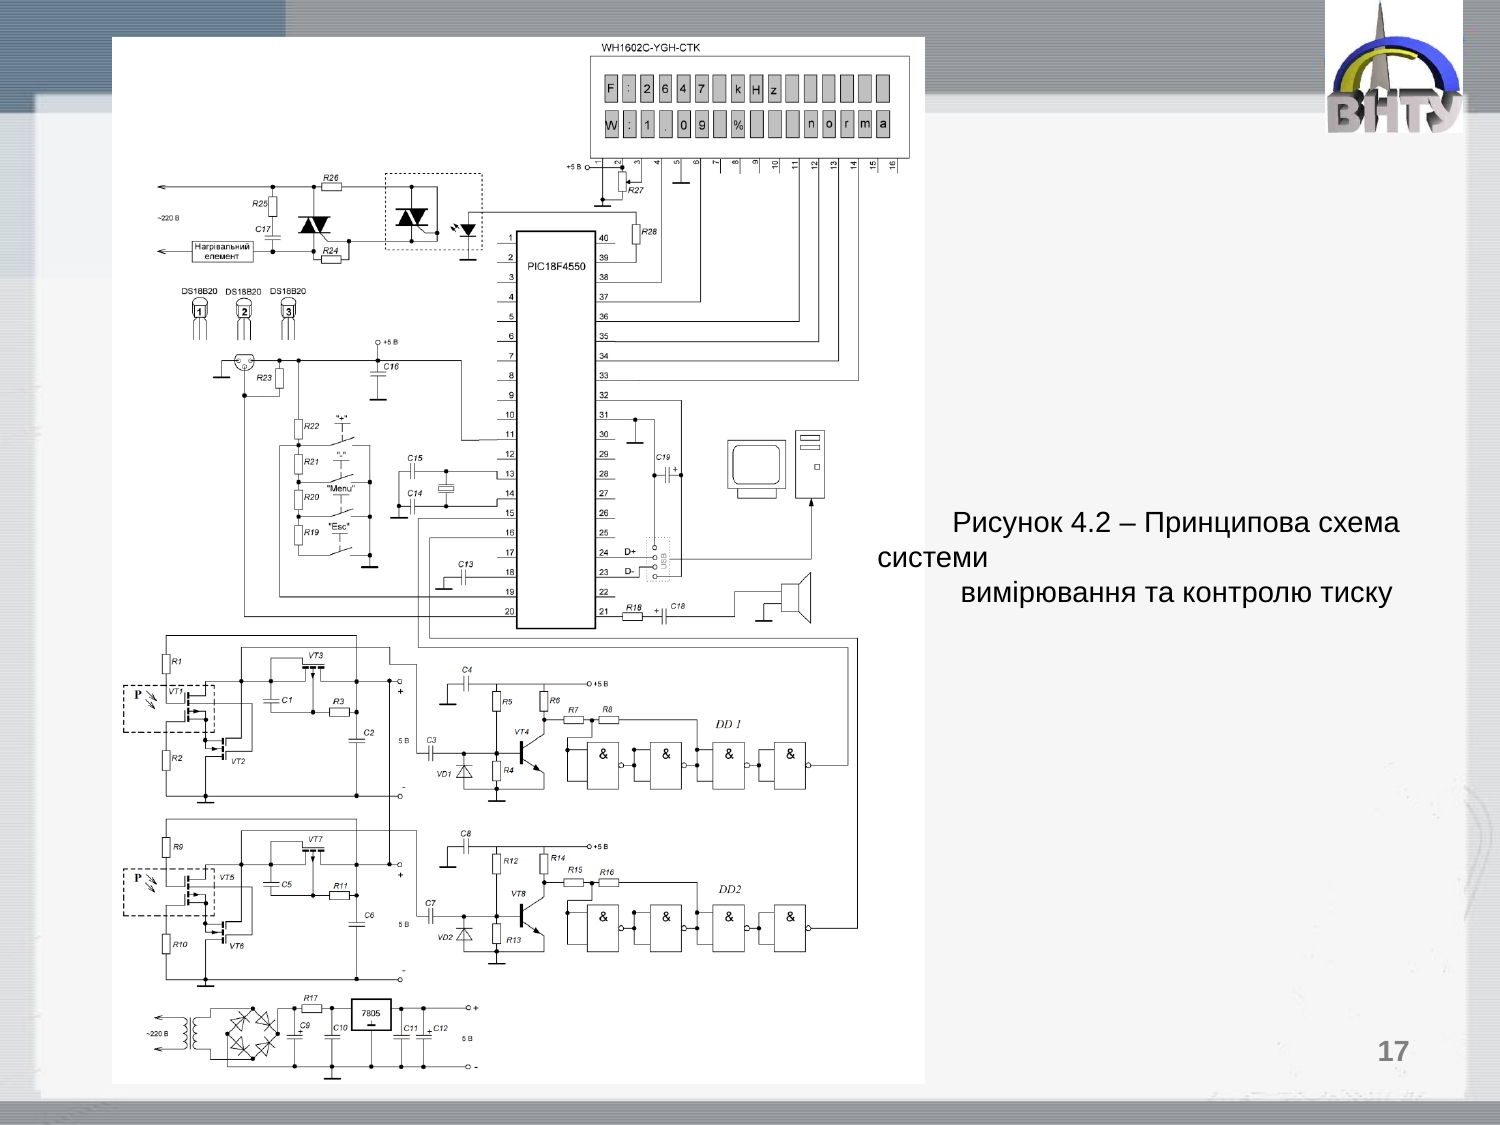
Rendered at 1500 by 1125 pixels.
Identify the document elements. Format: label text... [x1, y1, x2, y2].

text_box Рисунок 4.2 – Принципова схема системи вимірювання та контролю тиску [929, 513, 1460, 598]
slide_number 17 [1074, 1024, 1426, 1103]
picture [0, 0, 1500, 1125]
